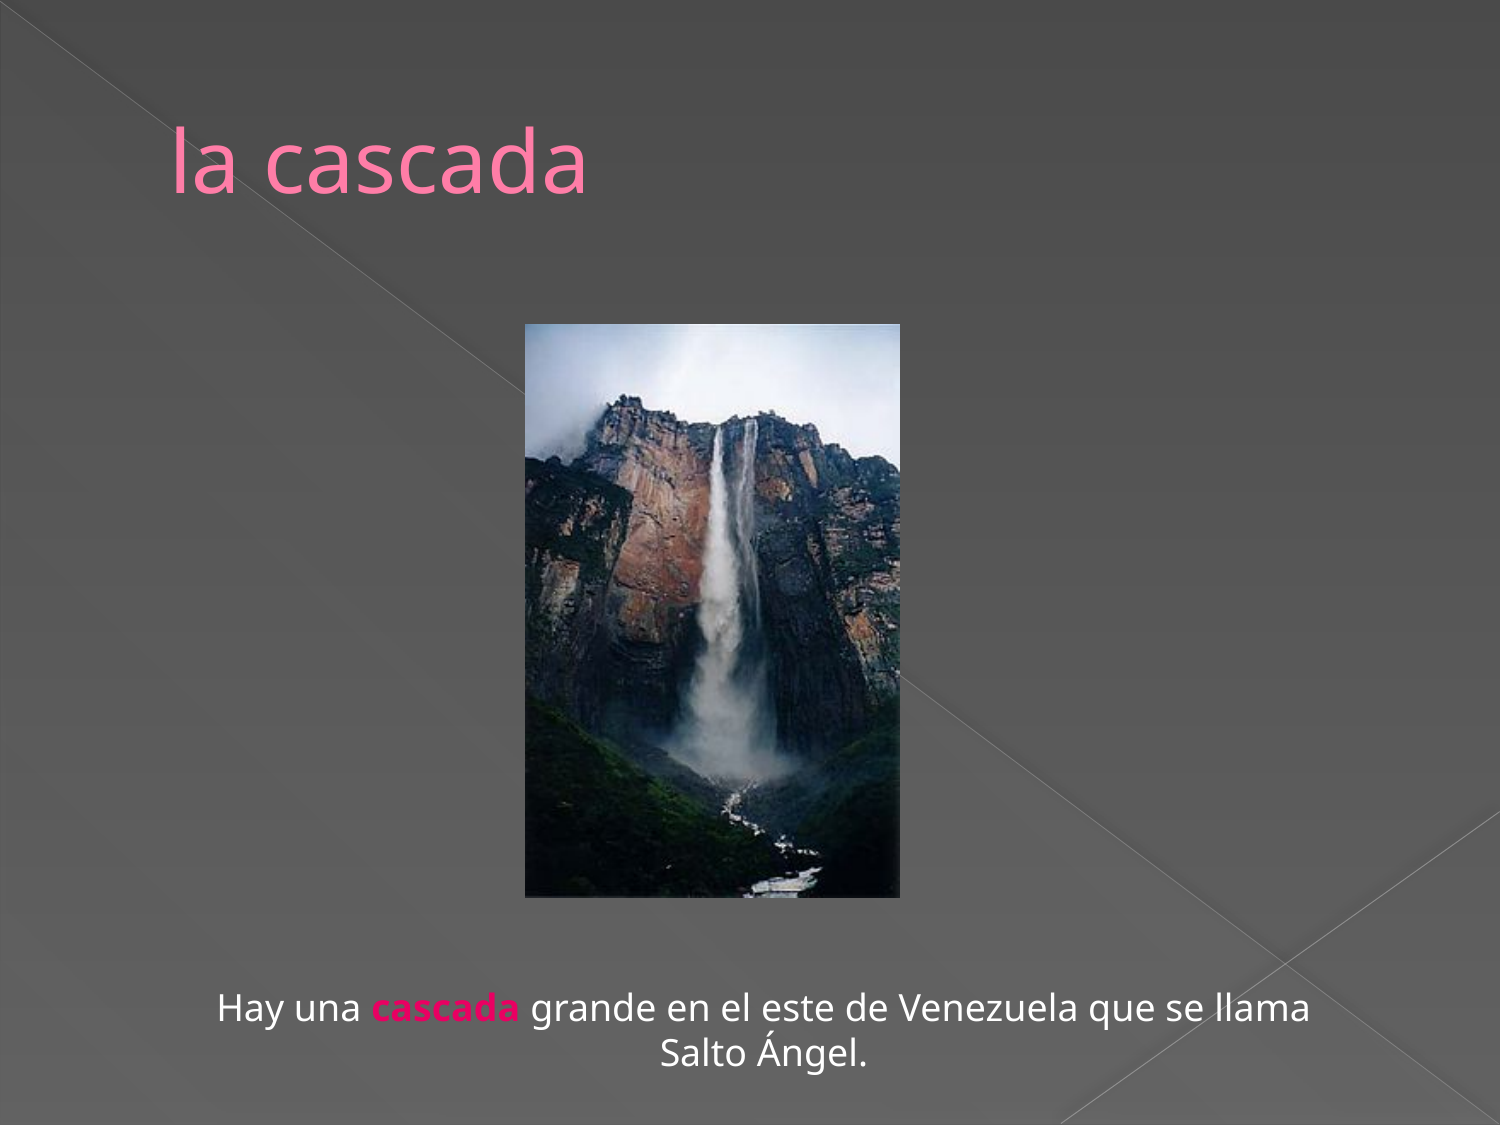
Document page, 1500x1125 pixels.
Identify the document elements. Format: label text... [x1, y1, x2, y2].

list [524, 324, 901, 898]
title la cascada [75, 43, 1425, 274]
text_box Hay una cascada grande en el este de Venezuela que se llama Salto Ángel. [170, 976, 1358, 1082]
